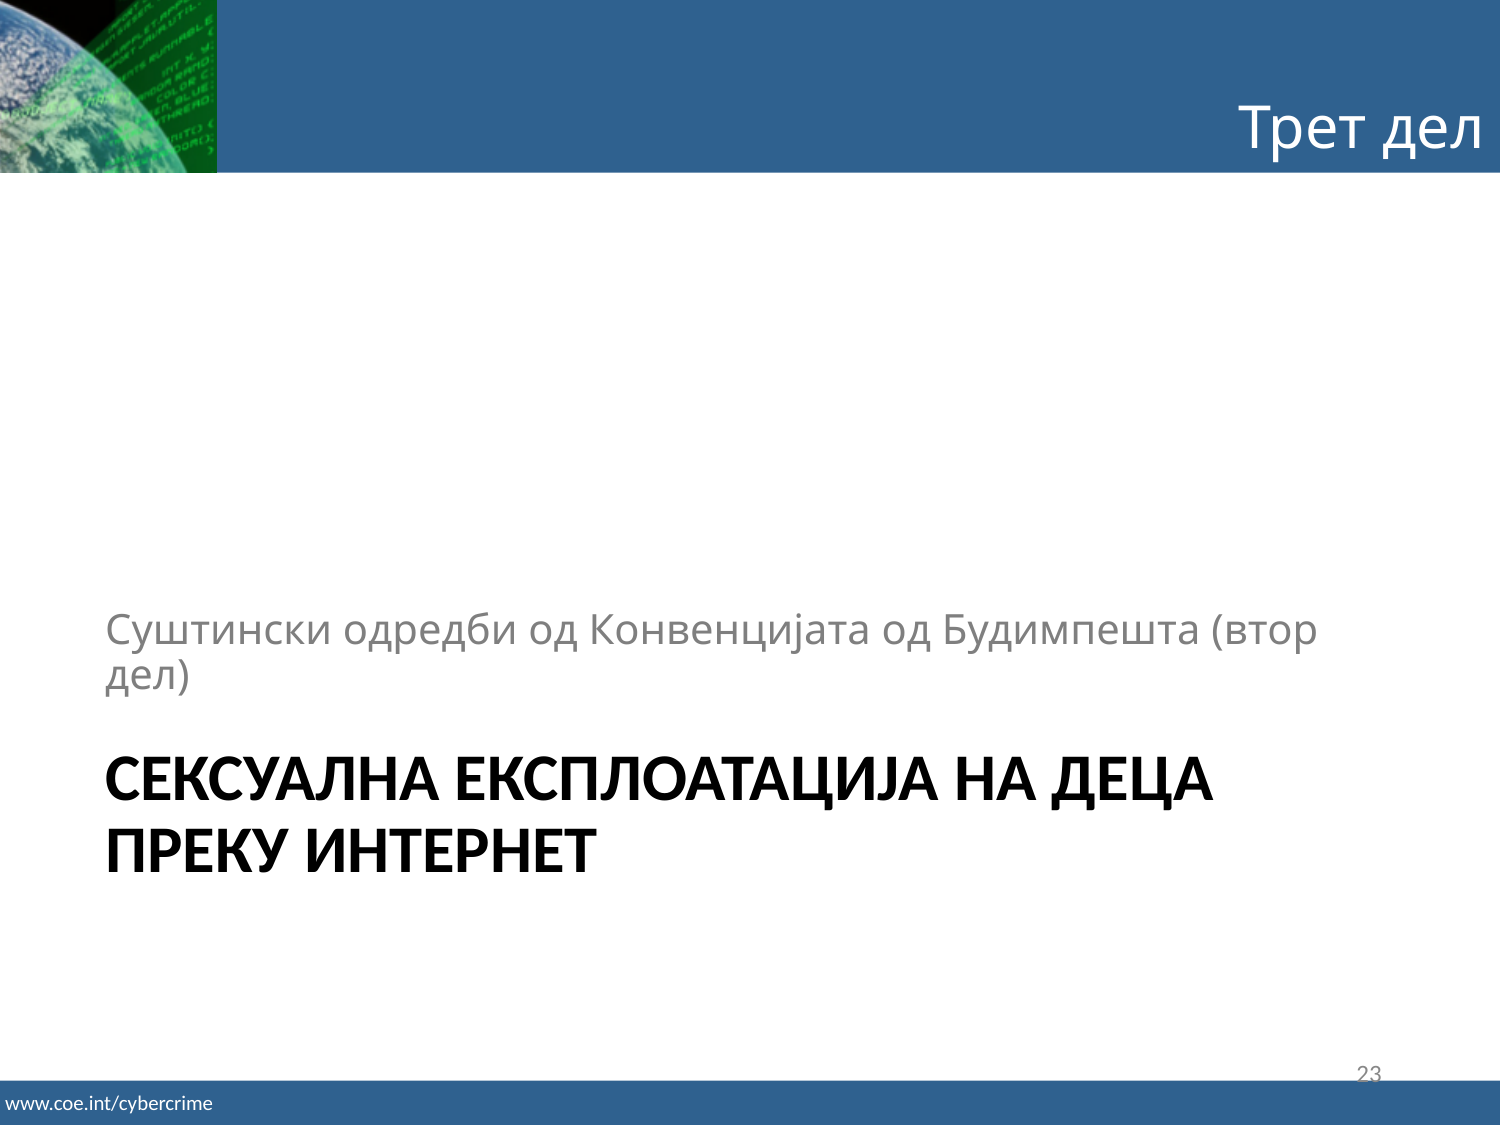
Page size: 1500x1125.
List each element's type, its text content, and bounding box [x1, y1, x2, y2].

picture [0, 0, 217, 173]
list Трет дел [461, 0, 1500, 170]
slide_number 23 [1059, 1042, 1397, 1103]
title СЕКСУАЛНА ЕКСПЛОАТАЦИЈА НА ДЕЦА ПРЕКУ ИНТЕРНЕТ [90, 735, 1385, 982]
list Суштински одредби од Конвенцијата од Будимпешта (втор дел) [90, 601, 1385, 674]
